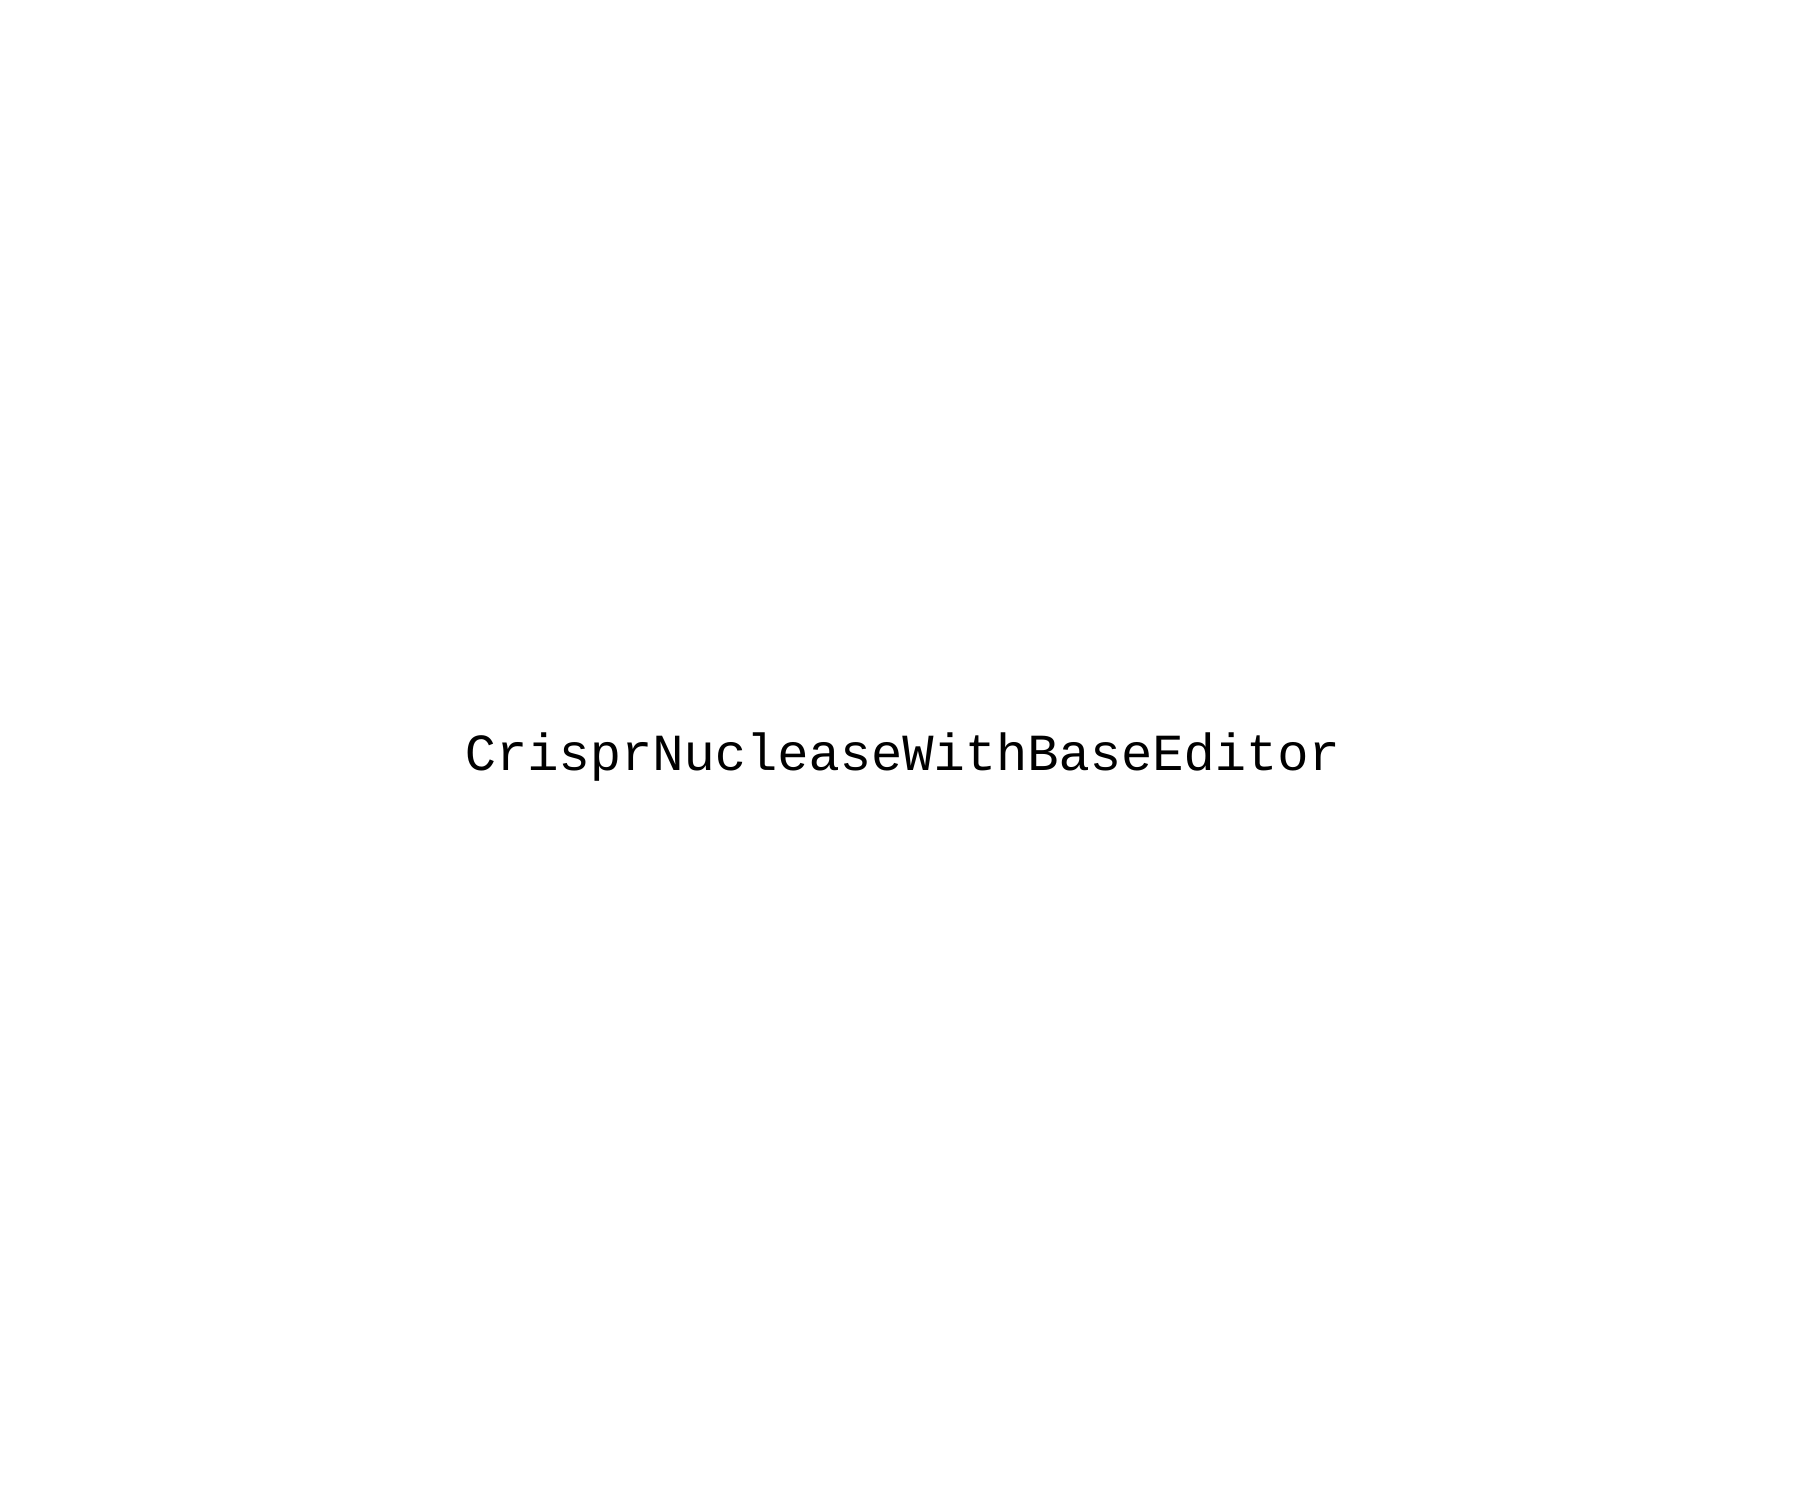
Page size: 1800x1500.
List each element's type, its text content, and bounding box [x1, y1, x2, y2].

text_box CrisprNucleaseWithBaseEditor [409, 710, 1396, 788]
